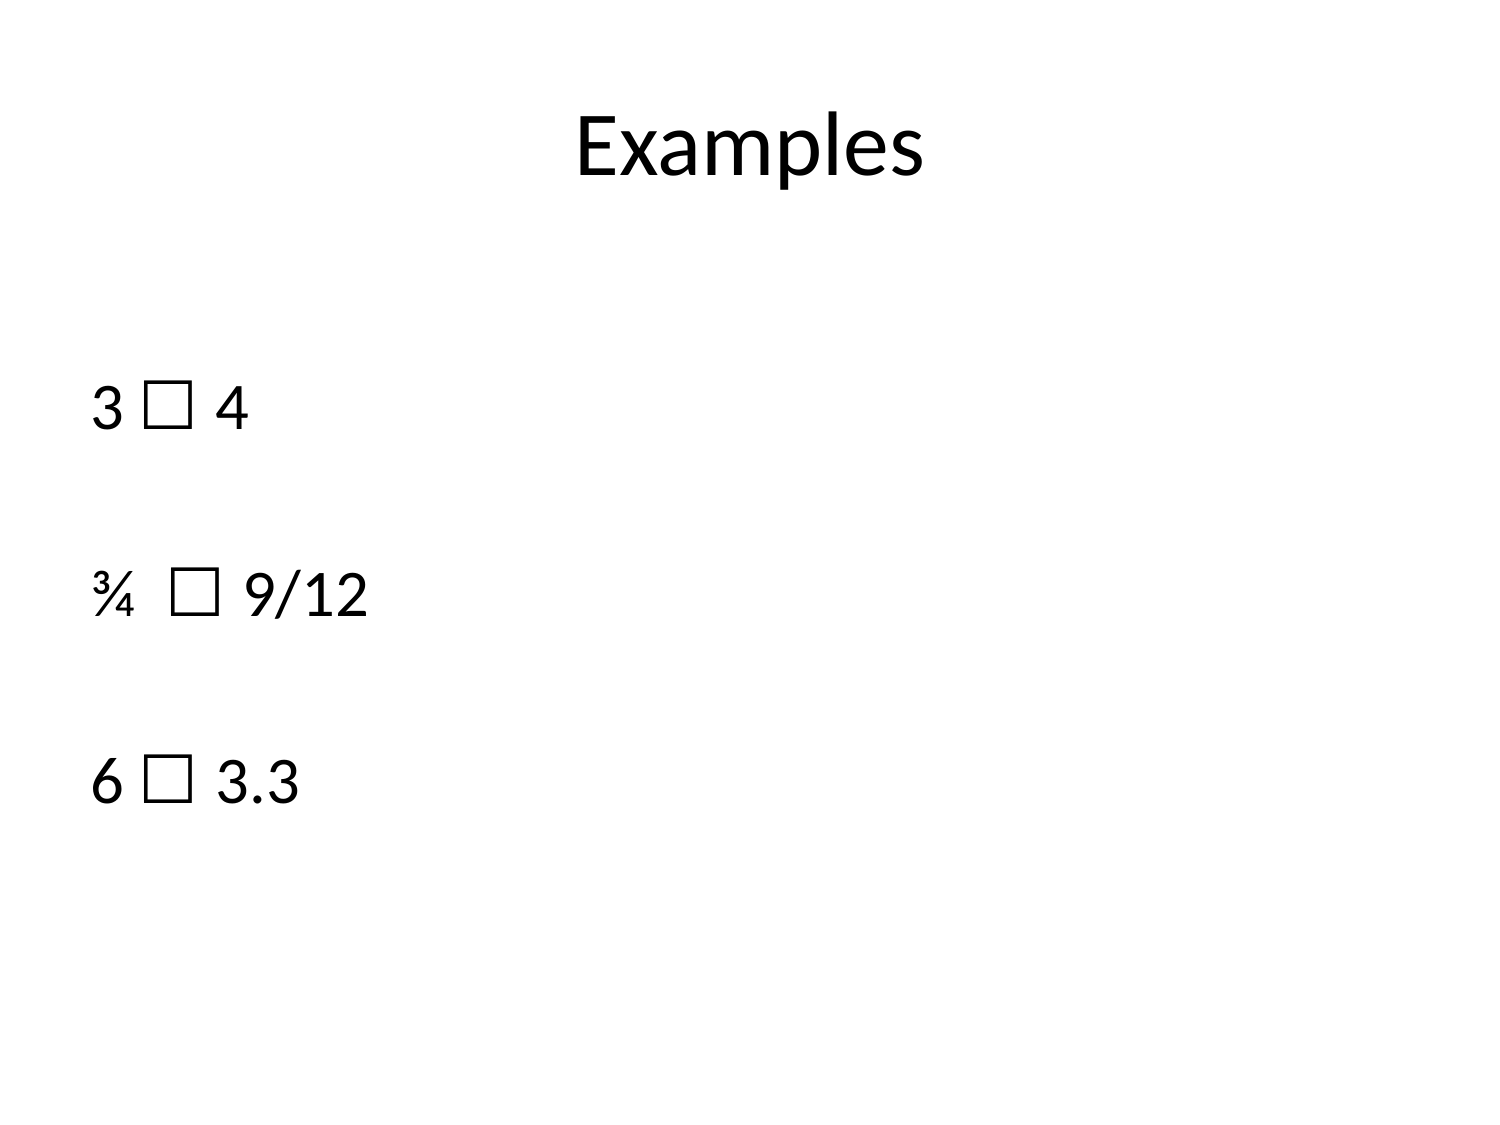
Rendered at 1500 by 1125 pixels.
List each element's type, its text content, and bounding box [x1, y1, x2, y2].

title Examples [75, 45, 1425, 233]
list 3 ☐ 4 ¾ ☐ 9/12 6 ☐ 3.3 [75, 262, 1425, 1005]
